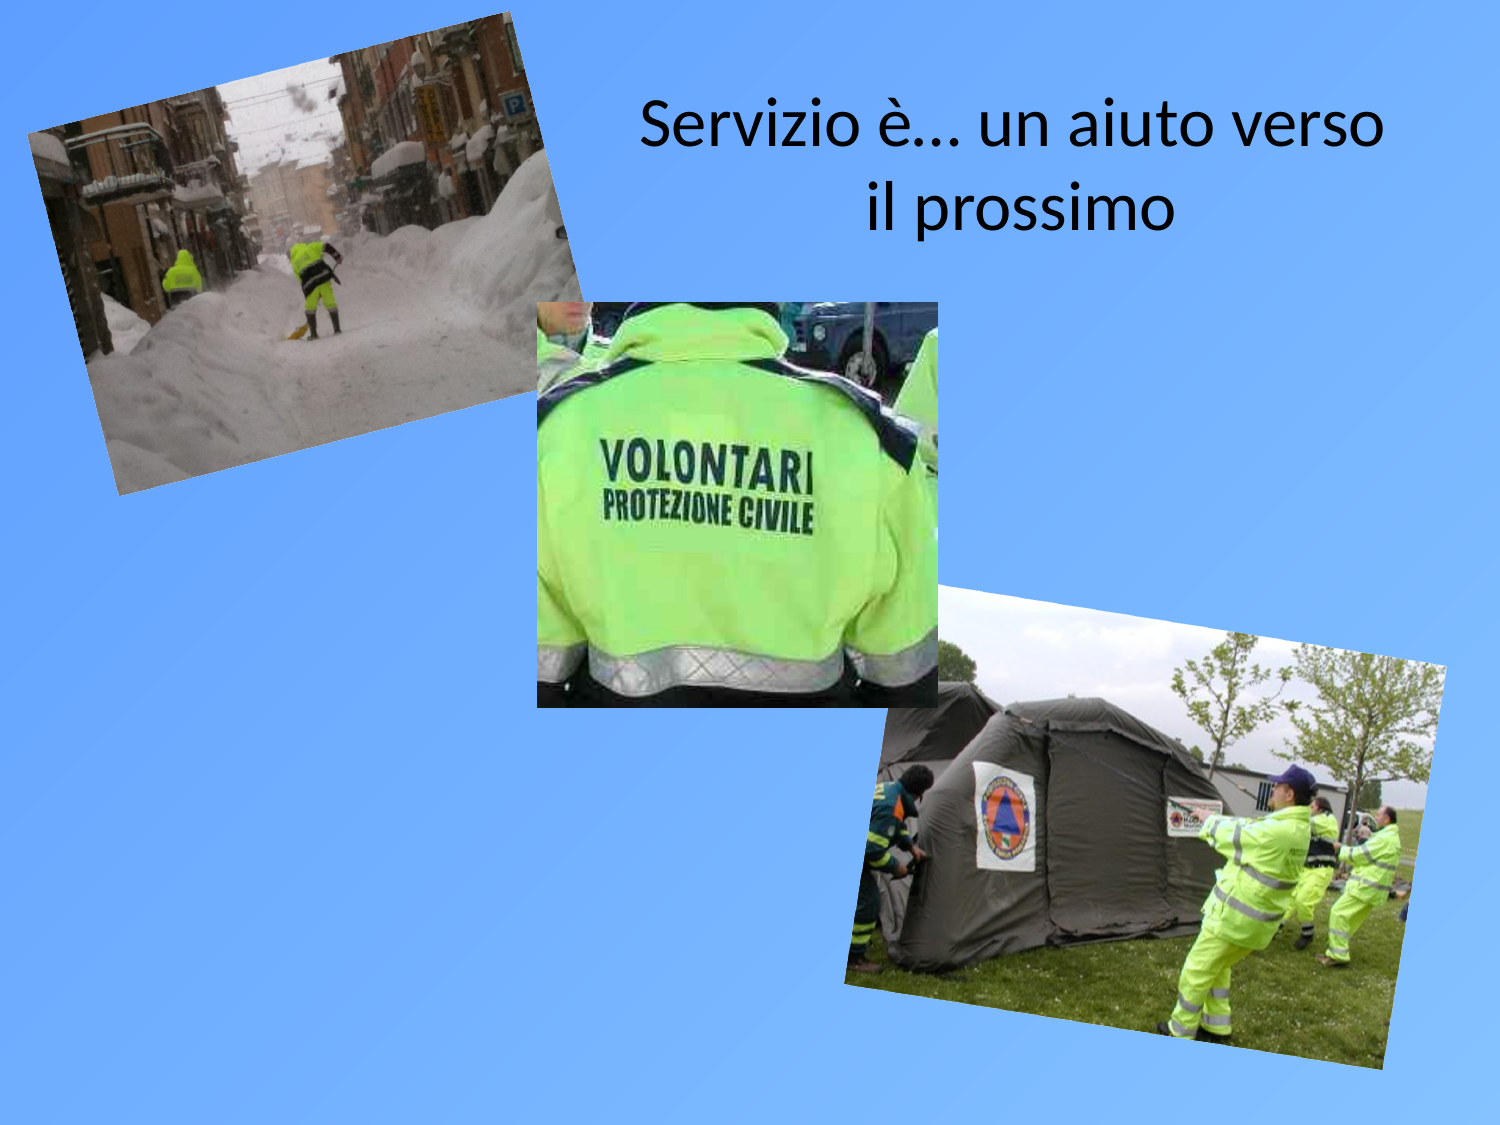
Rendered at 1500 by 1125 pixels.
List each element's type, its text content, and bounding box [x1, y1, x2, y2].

picture [28, 12, 1446, 1069]
text_box Servizio è… un aiuto verso il prossimo [565, 66, 1500, 254]
